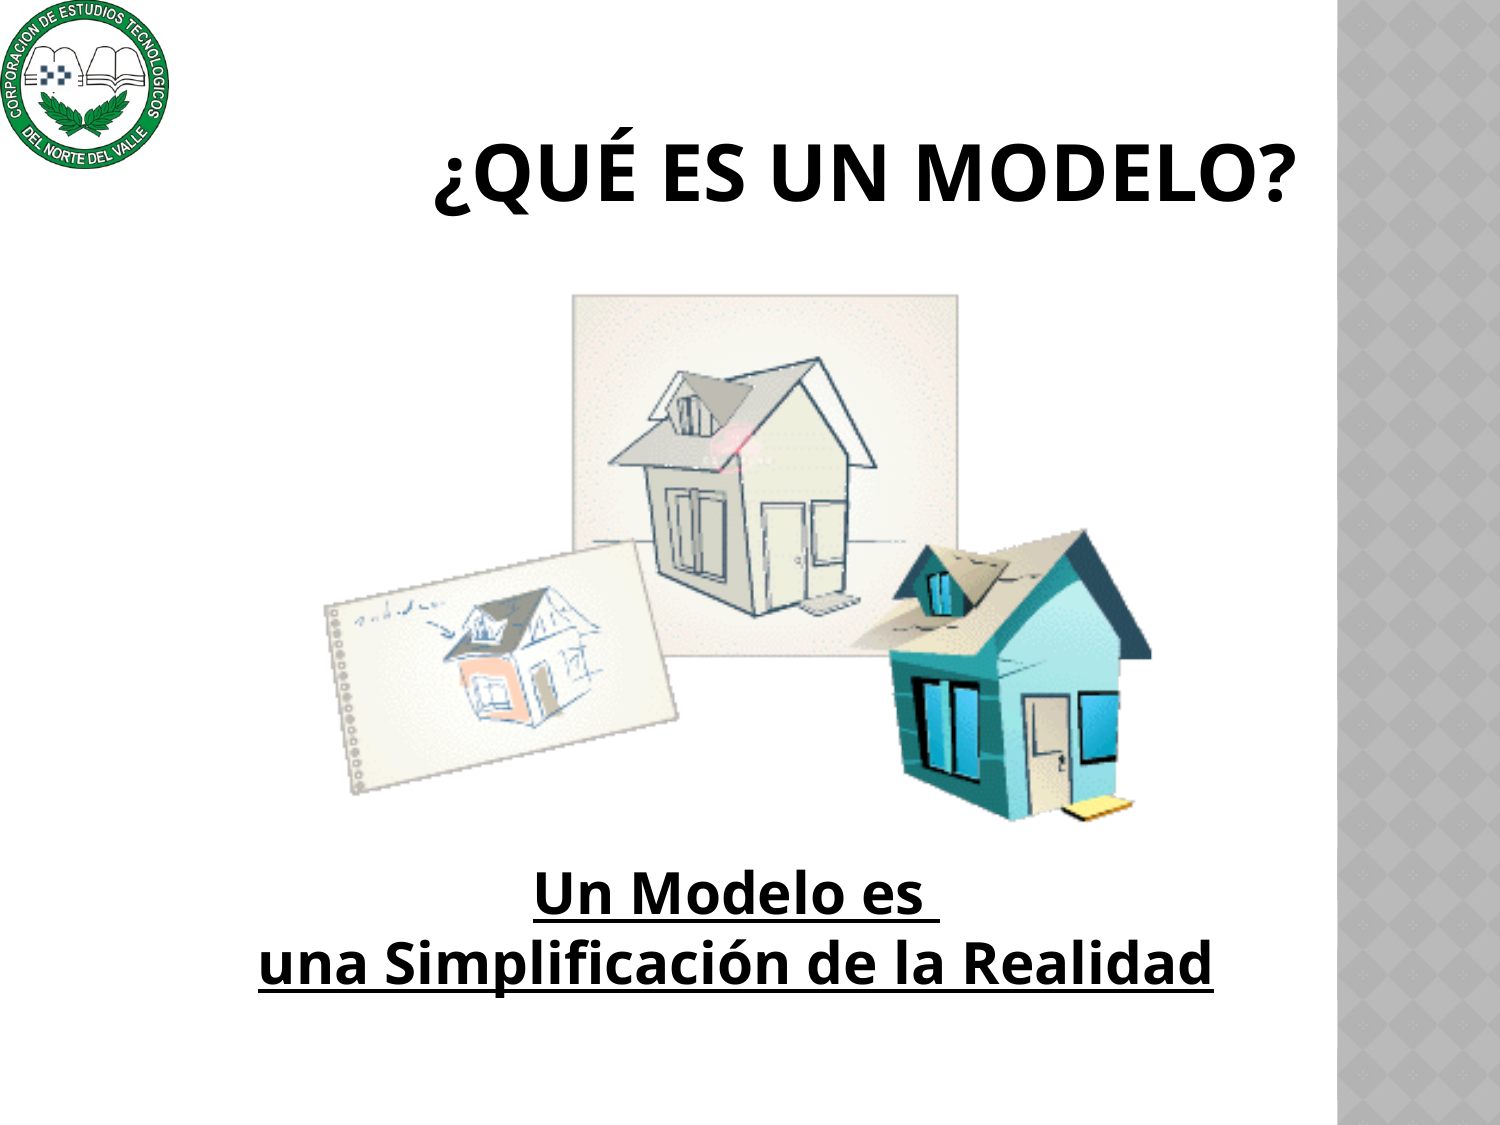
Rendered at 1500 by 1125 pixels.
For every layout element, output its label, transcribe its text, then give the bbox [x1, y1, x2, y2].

title ¿Qué es un Modelo? [292, 117, 1306, 218]
picture [302, 269, 1181, 845]
text_box Un Modelo es una Simplificación de la Realidad [243, 848, 1230, 1004]
picture [0, 0, 169, 169]
